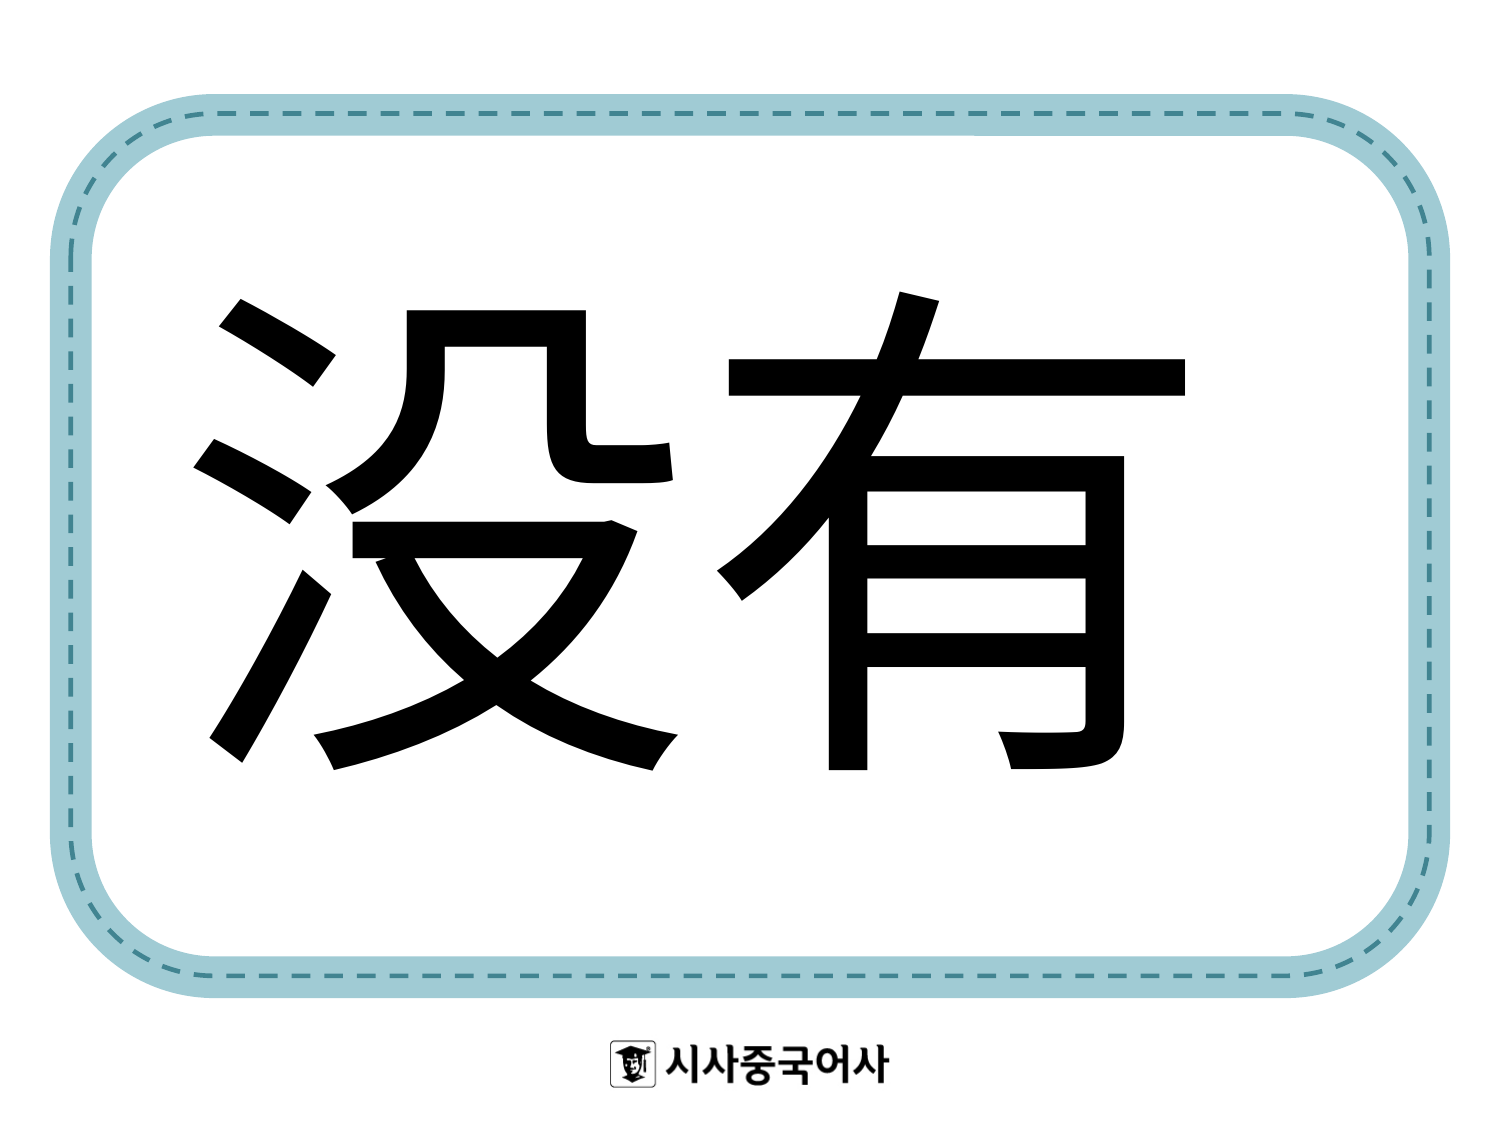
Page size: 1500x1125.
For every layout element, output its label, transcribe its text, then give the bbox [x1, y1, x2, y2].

picture [602, 1034, 898, 1094]
text_box 没有 [145, 189, 1354, 853]
